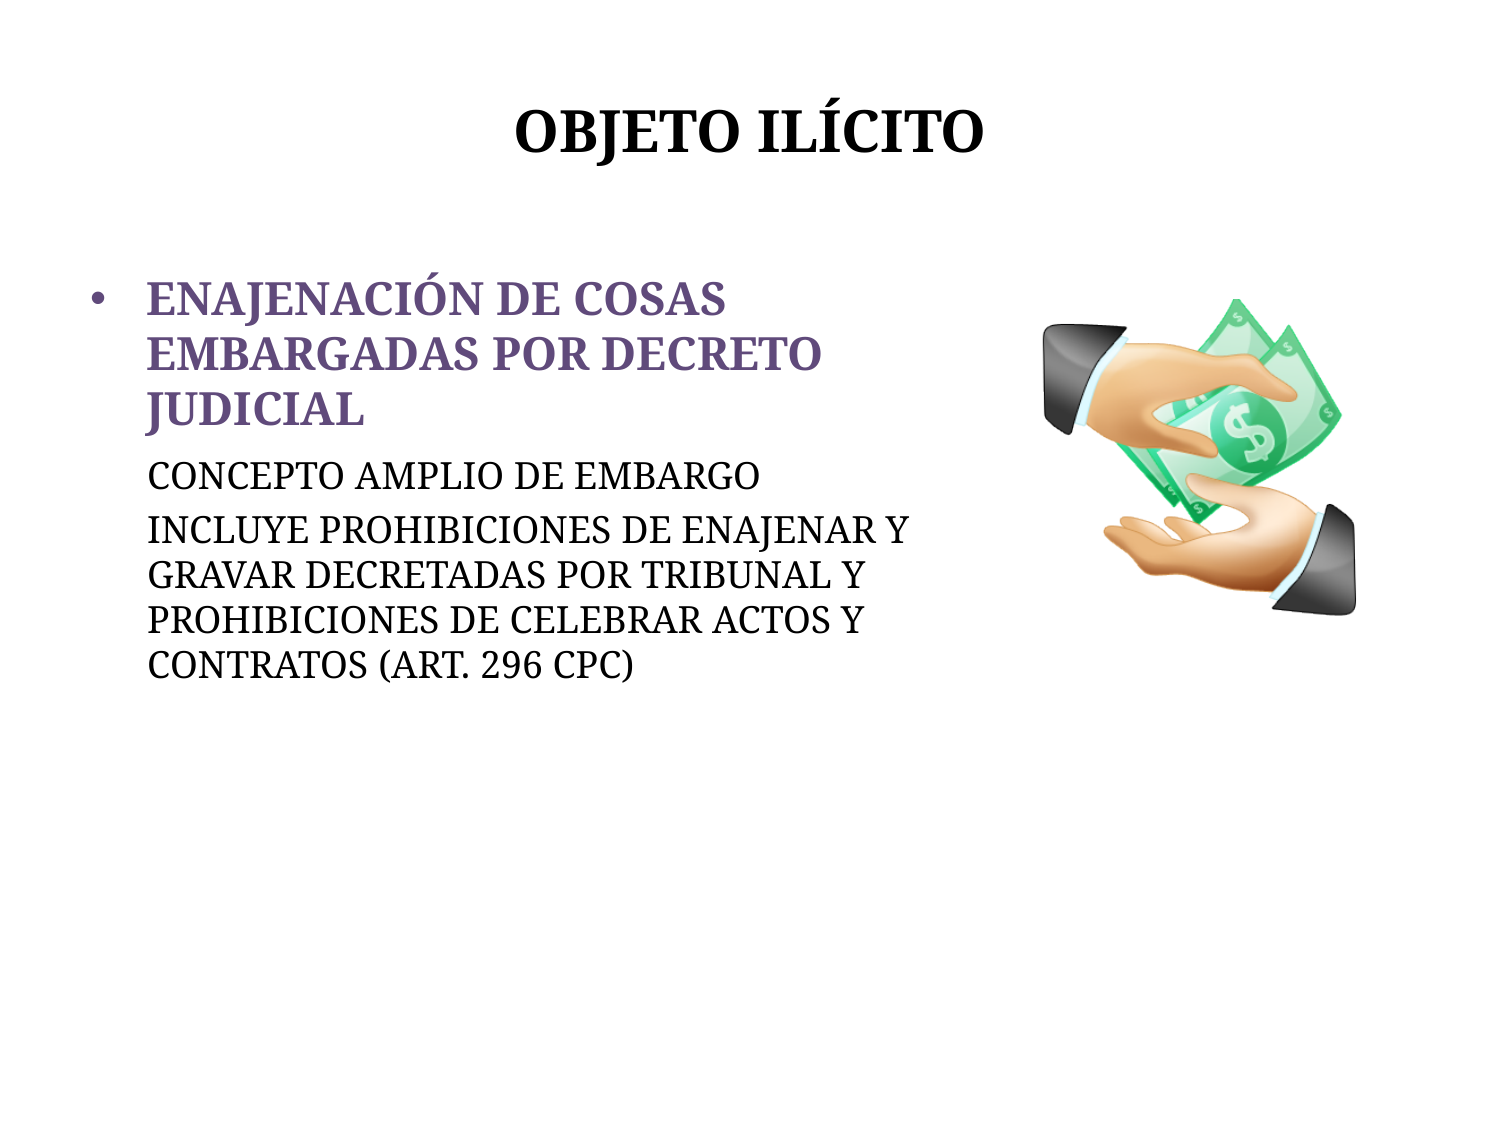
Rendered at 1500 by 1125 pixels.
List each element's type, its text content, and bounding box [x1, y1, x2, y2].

title OBJETO ILÍCITO [75, 45, 1425, 213]
list ENAJENACIÓN DE COSAS EMBARGADAS POR DECRETO JUDICIAL CONCEPTO AMPLIO DE EMBARGO INCLUYE PROHIBICIONES DE ENAJENAR Y GRAVAR DECRETADAS POR TRIBUNAL Y PROHIBICIONES DE CELEBRAR ACTOS Y CONTRATOS (ART. 296 CPC) [75, 262, 928, 1005]
picture [1037, 299, 1363, 626]
